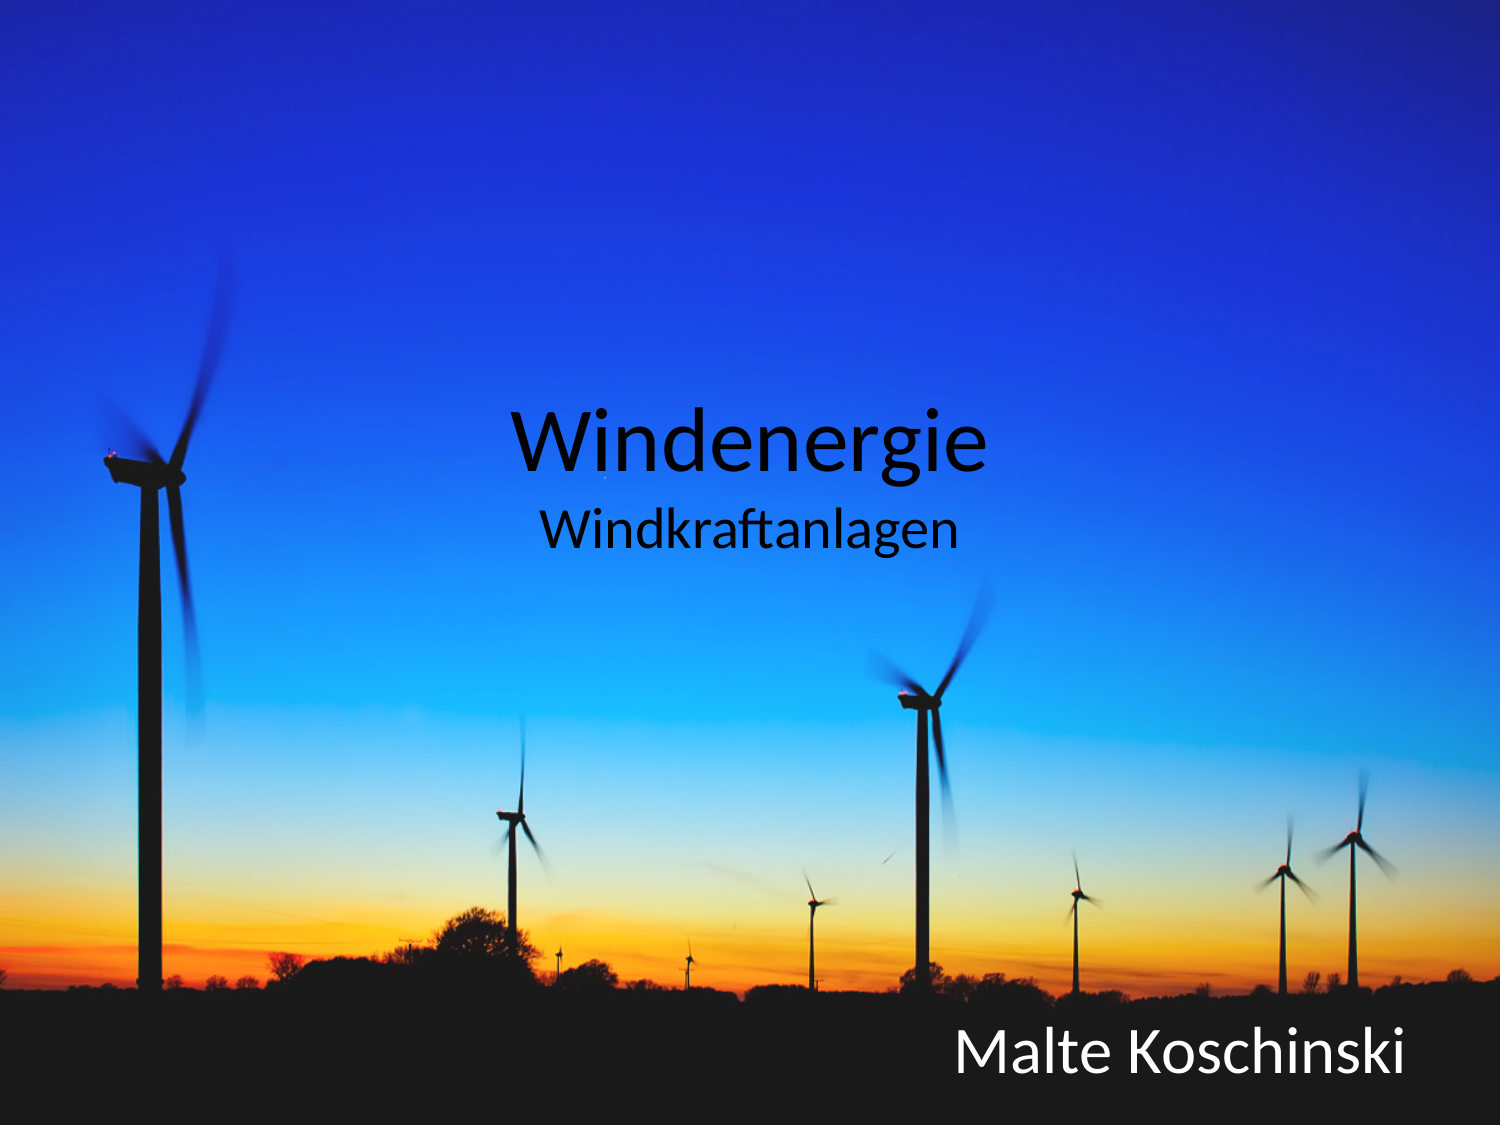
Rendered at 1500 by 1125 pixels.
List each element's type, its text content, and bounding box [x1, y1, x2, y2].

subtitle Malte Koschinski [655, 999, 1500, 1125]
title Windenergie Windkraftanlagen [112, 349, 1388, 591]
